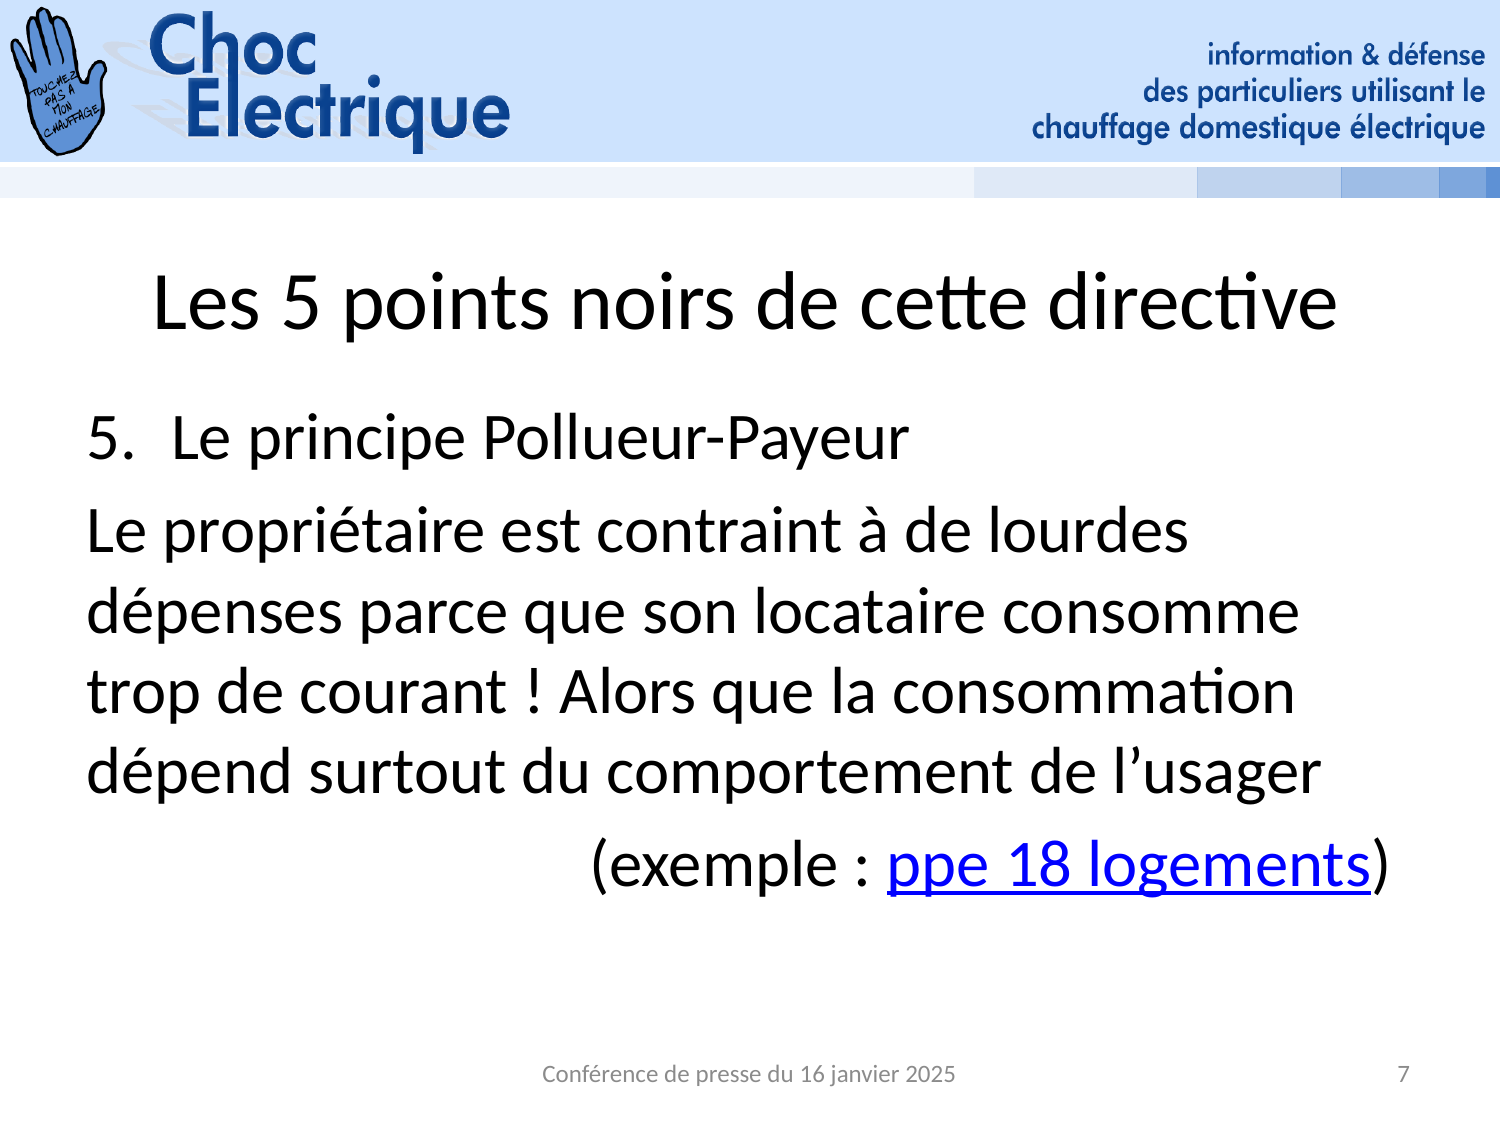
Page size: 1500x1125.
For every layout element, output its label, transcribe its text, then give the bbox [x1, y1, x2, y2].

slide_number 7 [1074, 1042, 1425, 1103]
title Les 5 points noirs de cette directive [71, 219, 1422, 374]
picture [0, 0, 1500, 210]
list Le principe Pollueur-Payeur Le propriétaire est contraint à de lourdes dépenses parce que son locataire consomme trop de courant ! Alors que la consommation dépend surtout du comportement de l’usager (exemple : ppe 18 logements) [71, 385, 1422, 934]
footer Conférence de presse du 16 janvier 2025 [512, 1042, 988, 1103]
